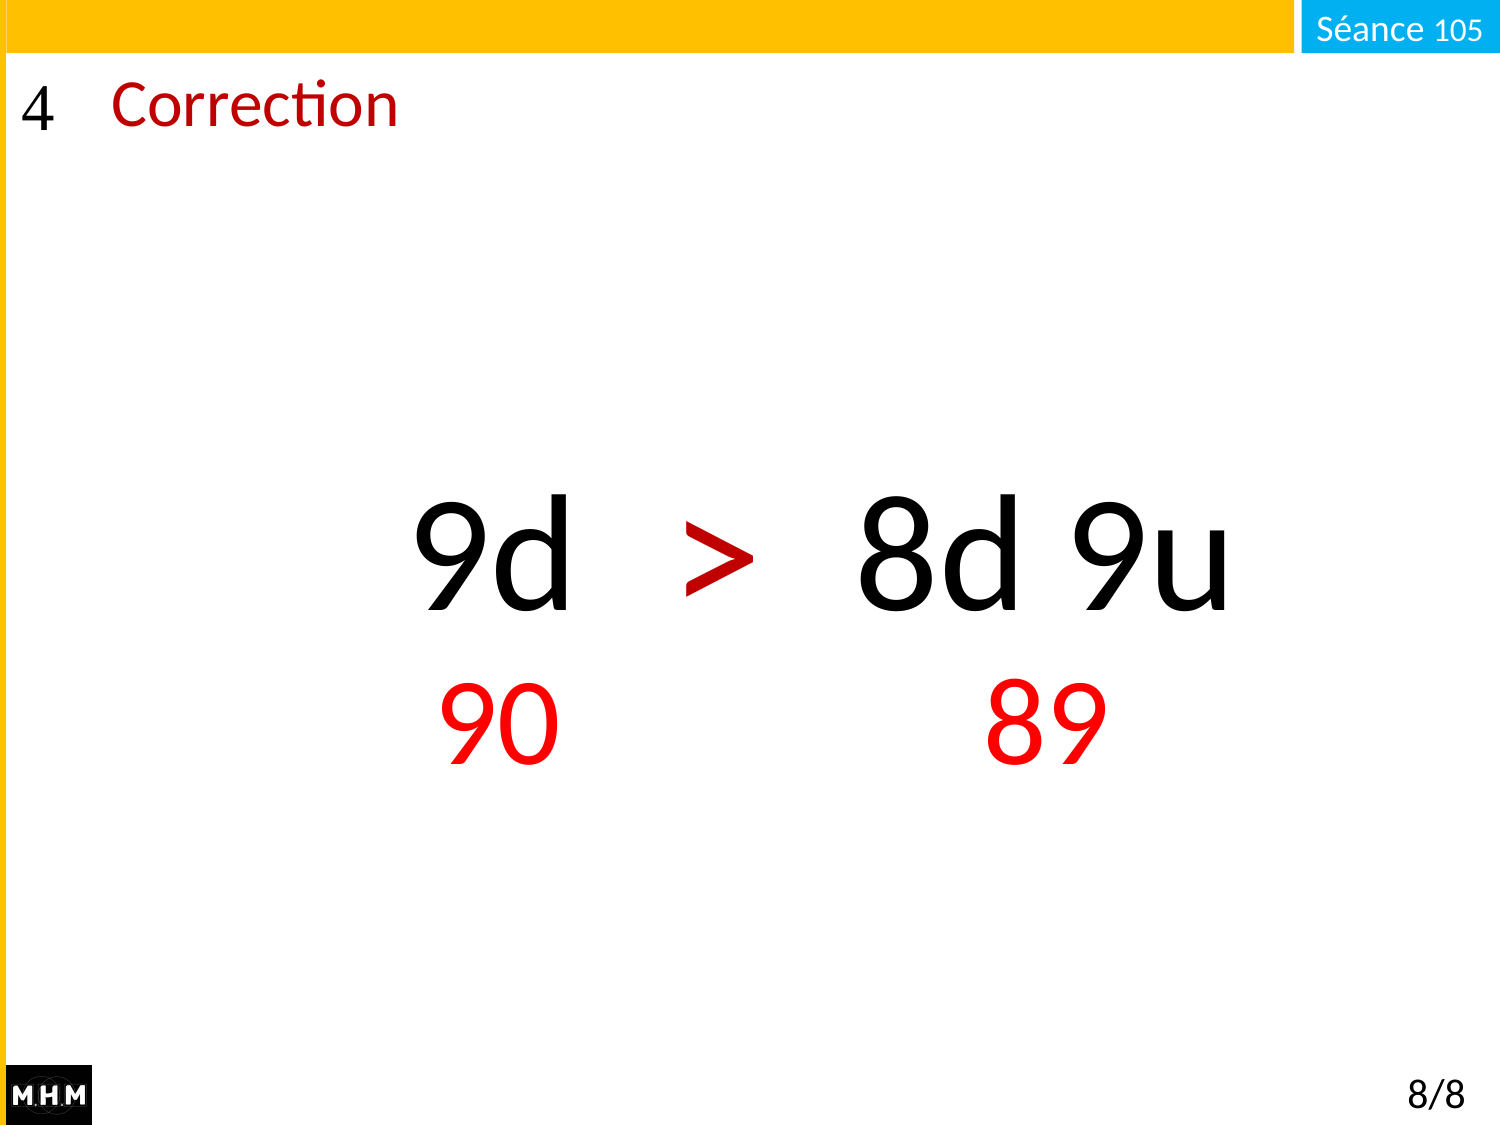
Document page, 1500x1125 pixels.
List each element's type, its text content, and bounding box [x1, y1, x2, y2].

list 8/8 [1373, 1064, 1500, 1125]
text_box 90 89 [419, 652, 1168, 797]
text_box 9d . . . 8d 9u [391, 436, 622, 652]
text_box 9d . . . 8d 9u [811, 436, 1500, 652]
title Correction [96, 60, 1391, 149]
text_box > [622, 426, 811, 662]
picture [6, 1065, 92, 1125]
